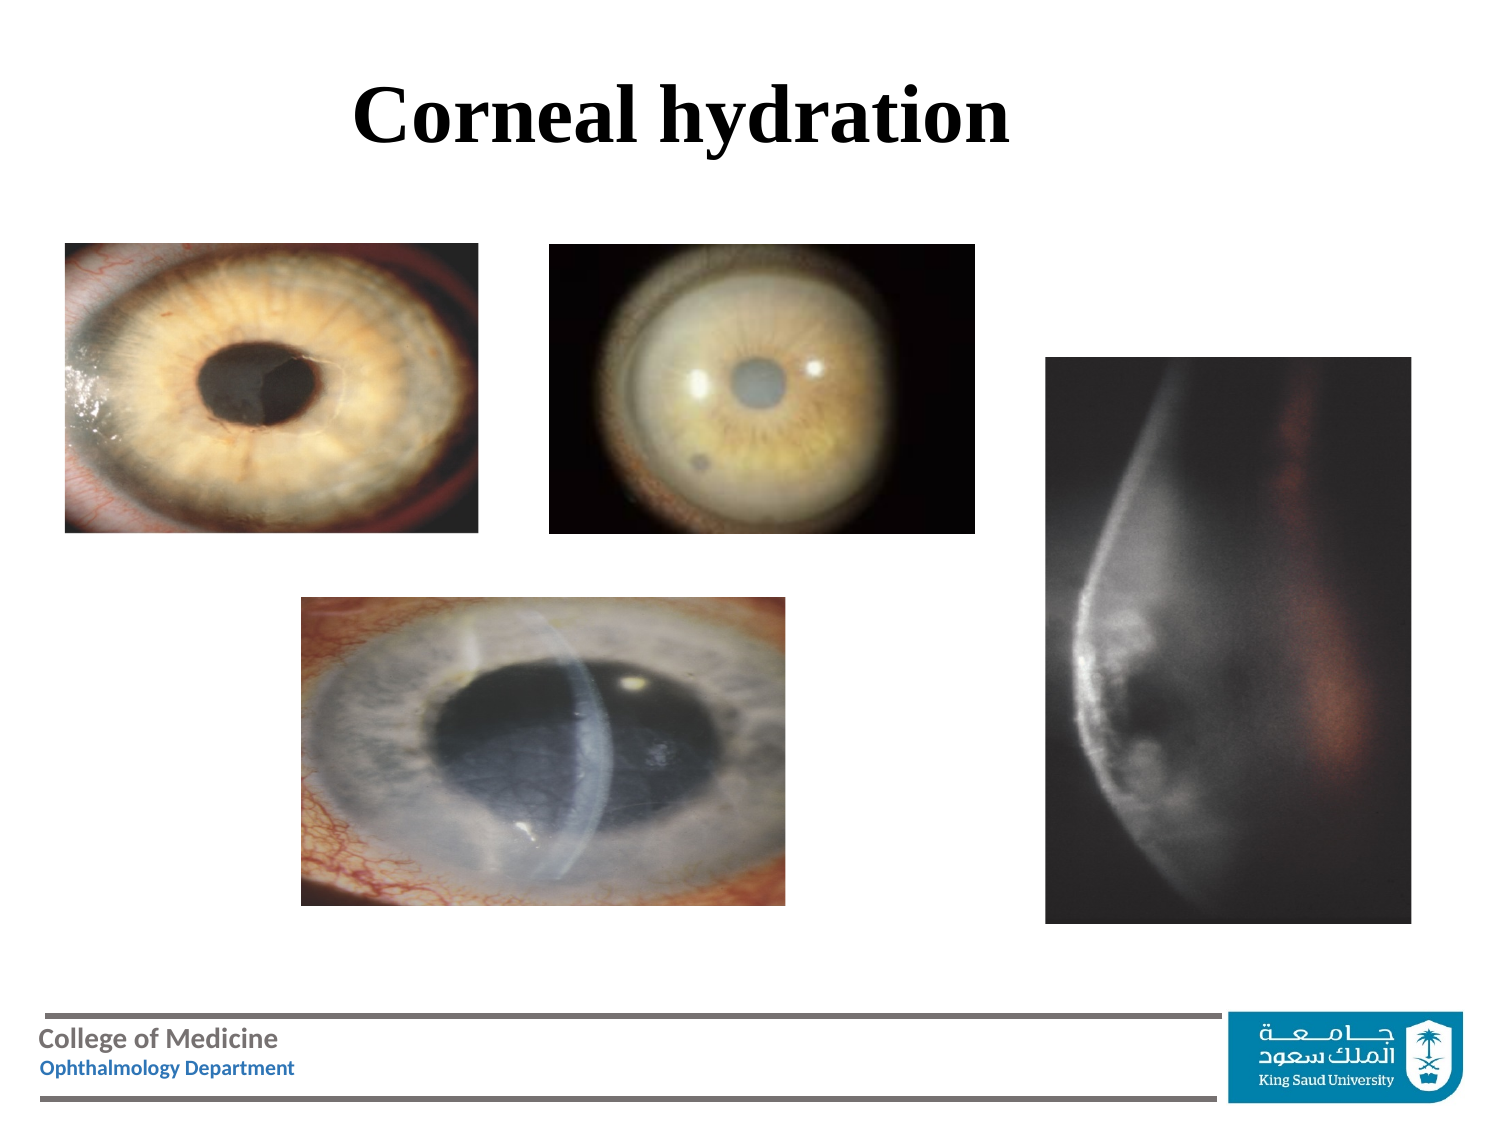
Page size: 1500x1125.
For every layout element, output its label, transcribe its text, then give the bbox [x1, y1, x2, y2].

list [548, 244, 975, 535]
picture [64, 243, 479, 534]
picture [1045, 356, 1412, 925]
picture [1226, 1009, 1465, 1106]
title Corneal hydration [75, 45, 1288, 173]
picture [300, 597, 786, 906]
